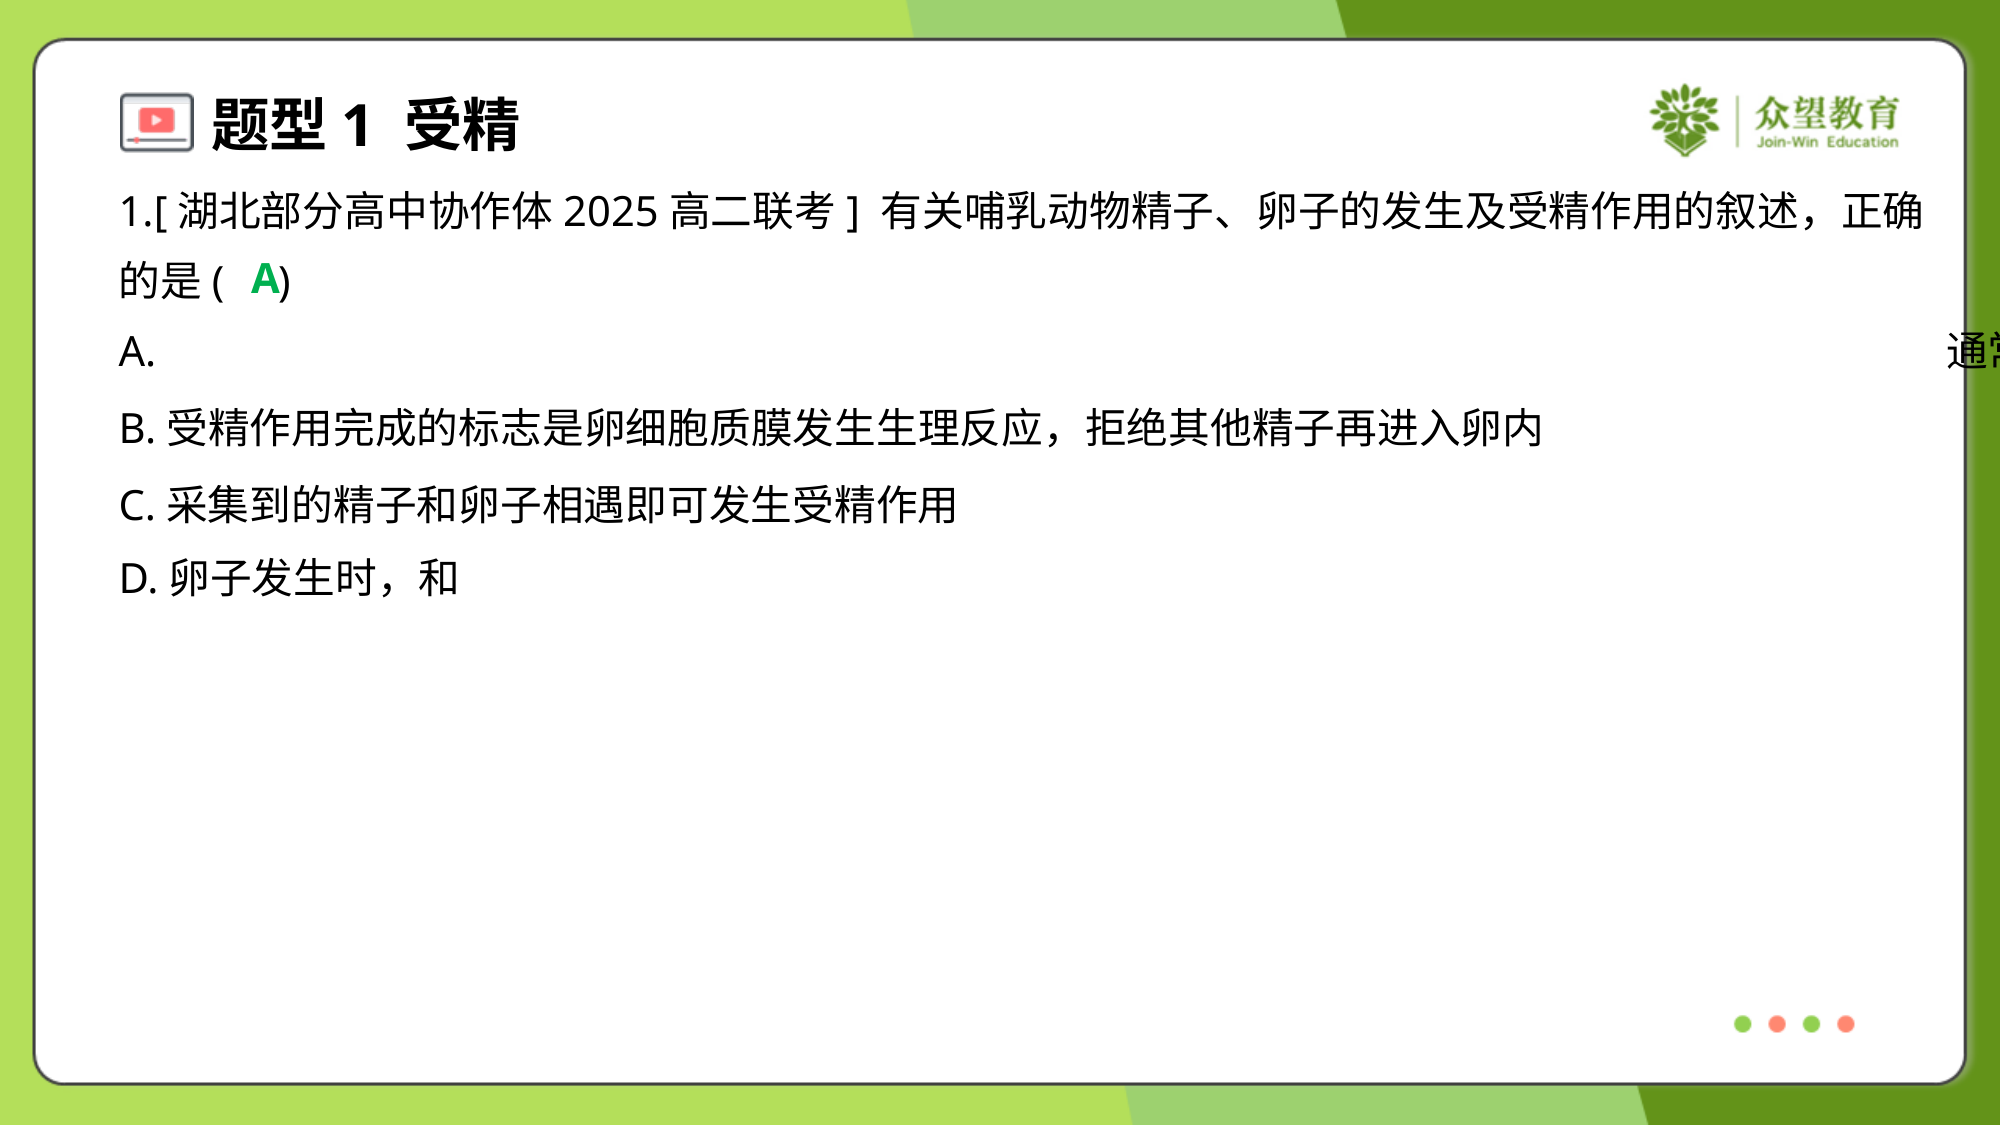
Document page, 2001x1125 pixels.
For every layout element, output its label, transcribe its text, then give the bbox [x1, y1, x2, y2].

text_box 1.[湖北部分高中协作体2025高二联考] 有关哺乳动物精子、卵子的发生及受精作用的叙述，正确 的是( ) [118, 159, 1883, 298]
text_box A [234, 231, 297, 296]
picture [0, 0, 2000, 1125]
